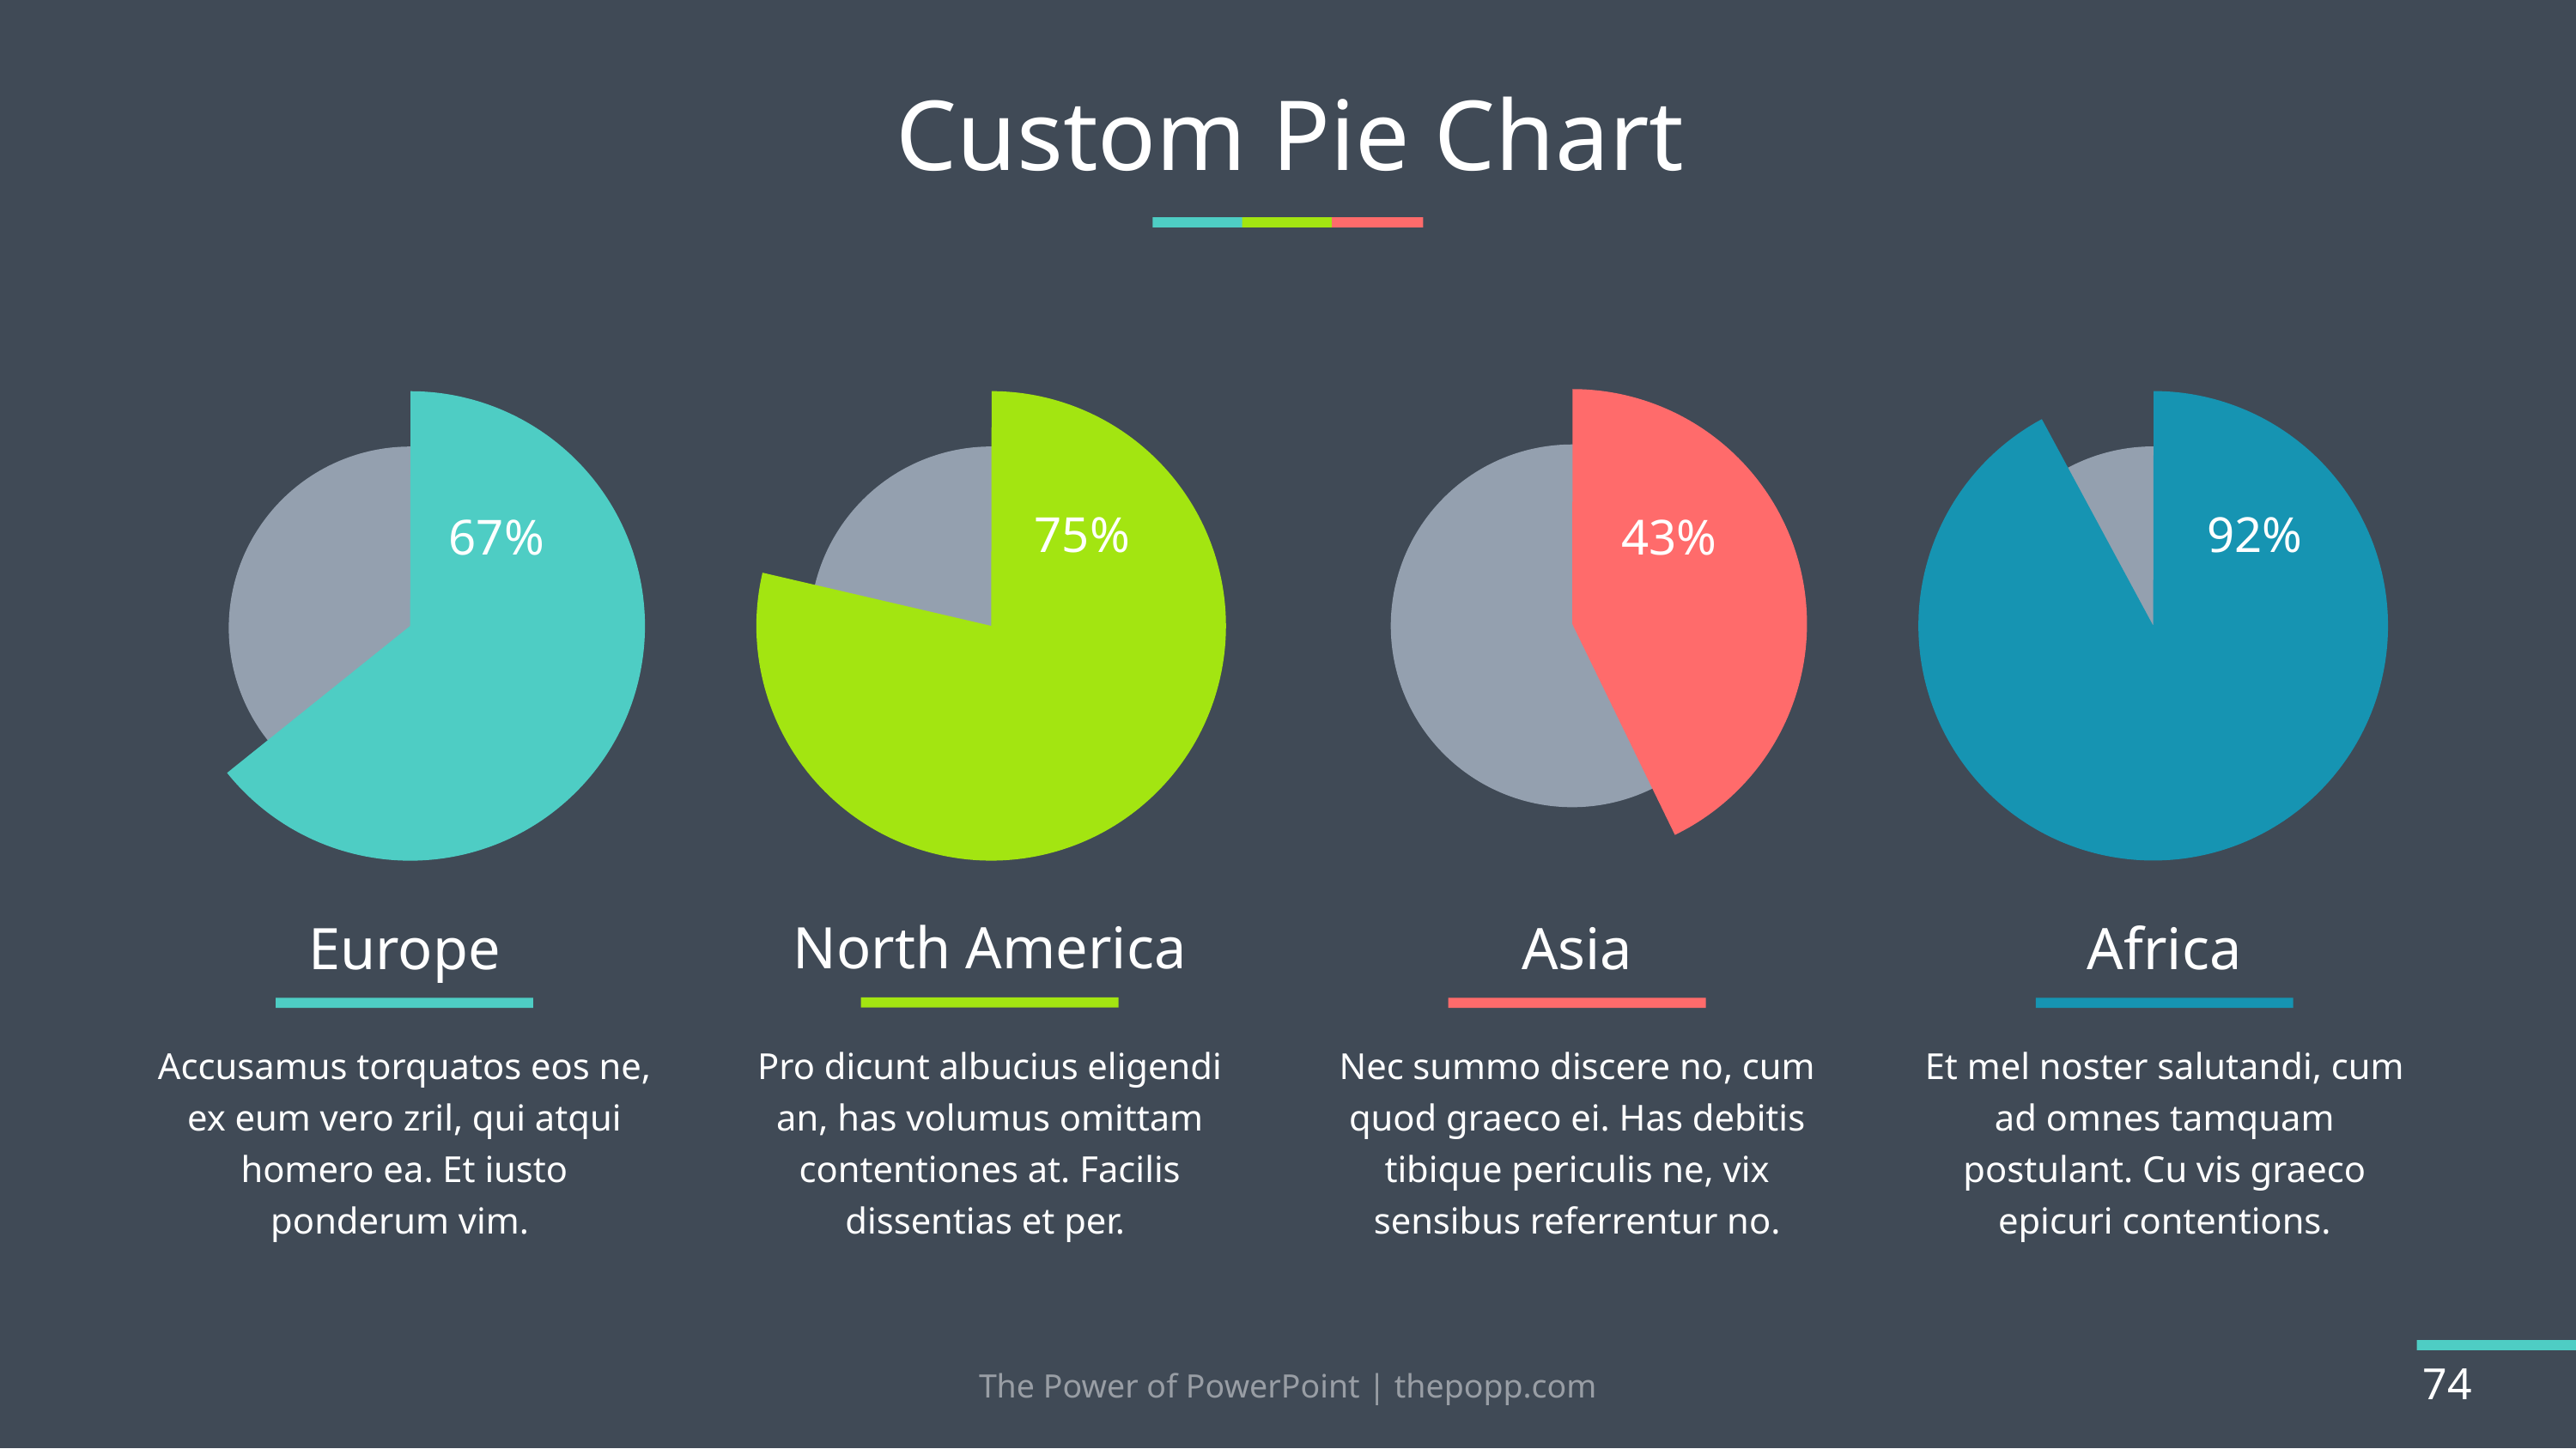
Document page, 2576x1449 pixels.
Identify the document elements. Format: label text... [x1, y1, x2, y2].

text_box Pro dicunt albucius eligendi an, has volumus omittam contentiones at. Facilis dissentias et per. [727, 1028, 1252, 1296]
text_box Et mel noster salutandi, cum ad omnes tamquam postulant. Cu vis graeco epicuri contentions. [1903, 1028, 2427, 1296]
text_box Accusamus torquatos eos ne, ex eum vero zril, qui atqui homero ea. Et iusto ponderum vim. [143, 1028, 666, 1296]
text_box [175, 391, 646, 861]
title Custom Pie Chart [69, 49, 2512, 230]
text_box [2035, 997, 2294, 1009]
text_box North America [707, 891, 1273, 993]
text_box [860, 997, 1120, 1009]
text_box [275, 997, 534, 1009]
footer The Power of PowerPoint | thepopp.com [853, 1349, 1723, 1427]
text_box [1448, 997, 1707, 1009]
text_box Europe [124, 892, 685, 994]
slide_number 74 [2409, 1351, 2576, 1421]
text_box Africa [1881, 892, 2447, 994]
text_box Asia [1294, 892, 1860, 994]
text_box Nec summo discere no, cum quod graeco ei. Has debitis tibique periculis ne, vix sensibus referrentur no. [1315, 1028, 1839, 1296]
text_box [1918, 391, 2389, 861]
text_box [756, 391, 1226, 861]
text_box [1337, 389, 1807, 859]
